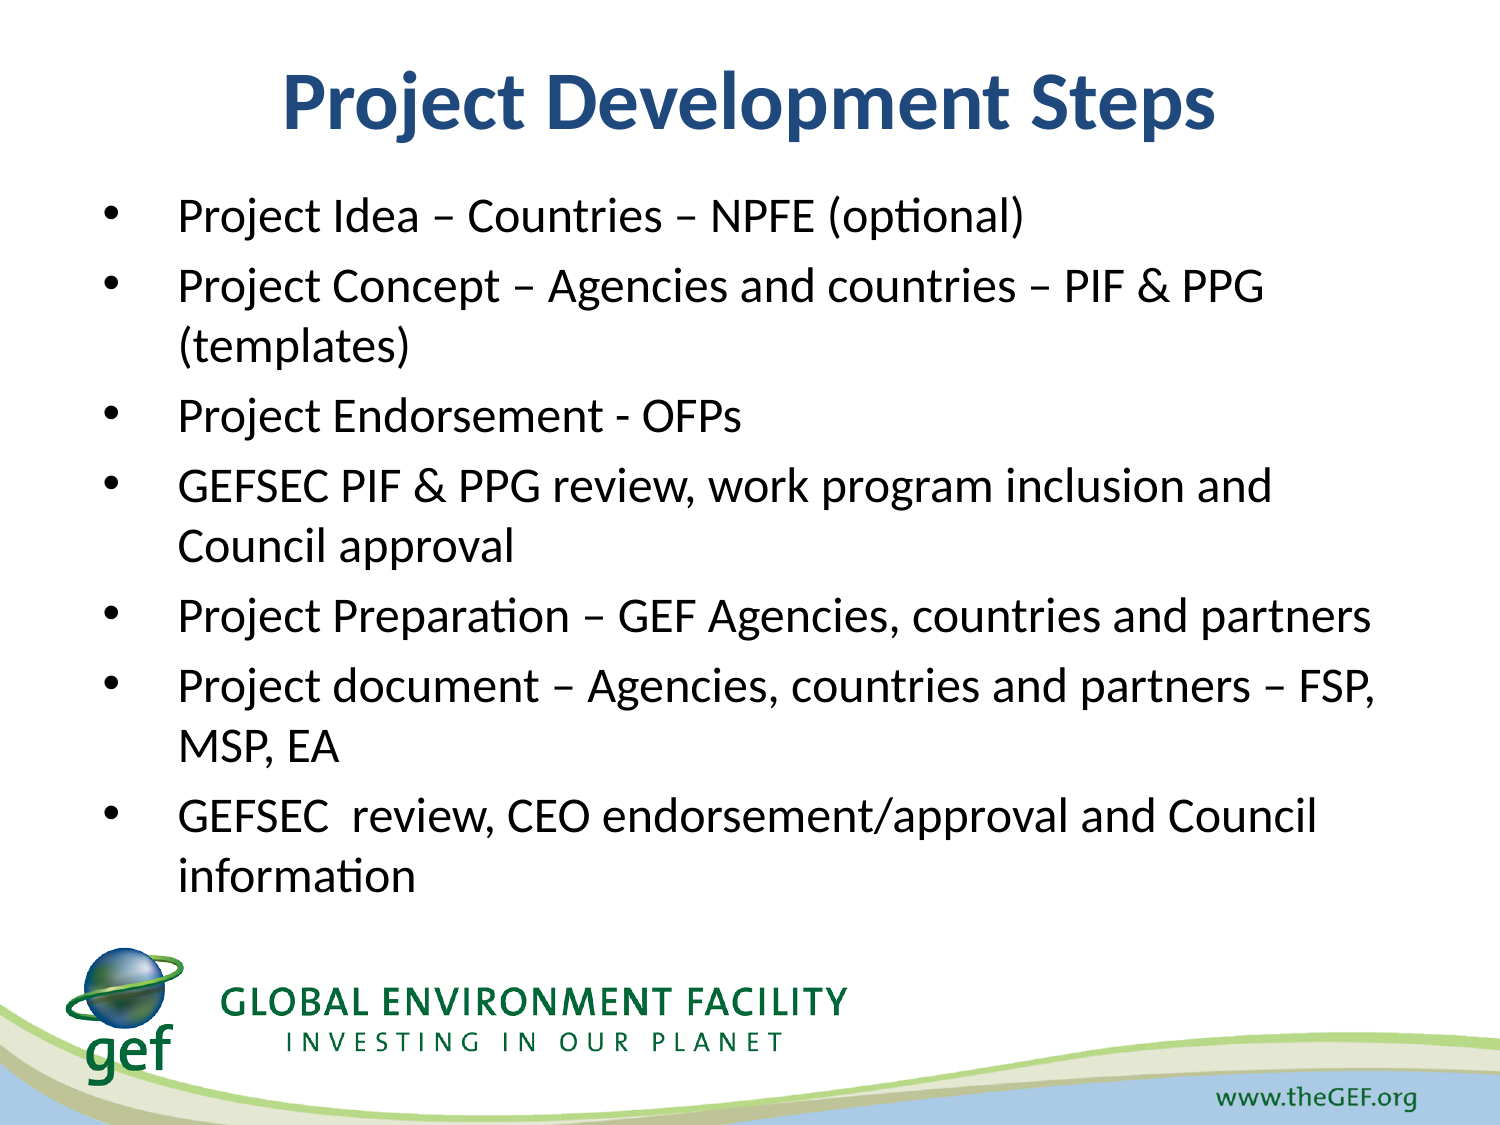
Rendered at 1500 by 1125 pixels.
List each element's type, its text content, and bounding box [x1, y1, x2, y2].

title Project Development Steps [74, 37, 1426, 156]
list Project Idea – Countries – NPFE (optional) Project Concept – Agencies and countries – PIF & PPG (templates) Project Endorsement - OFPs GEFSEC PIF & PPG review, work program inclusion and Council approval Project Preparation – GEF Agencies, countries and partners Project document – Agencies, countries and partners – FSP, MSP, EA GEFSEC review, CEO endorsement/approval and Council information [87, 174, 1438, 1018]
picture [0, 920, 1500, 1125]
